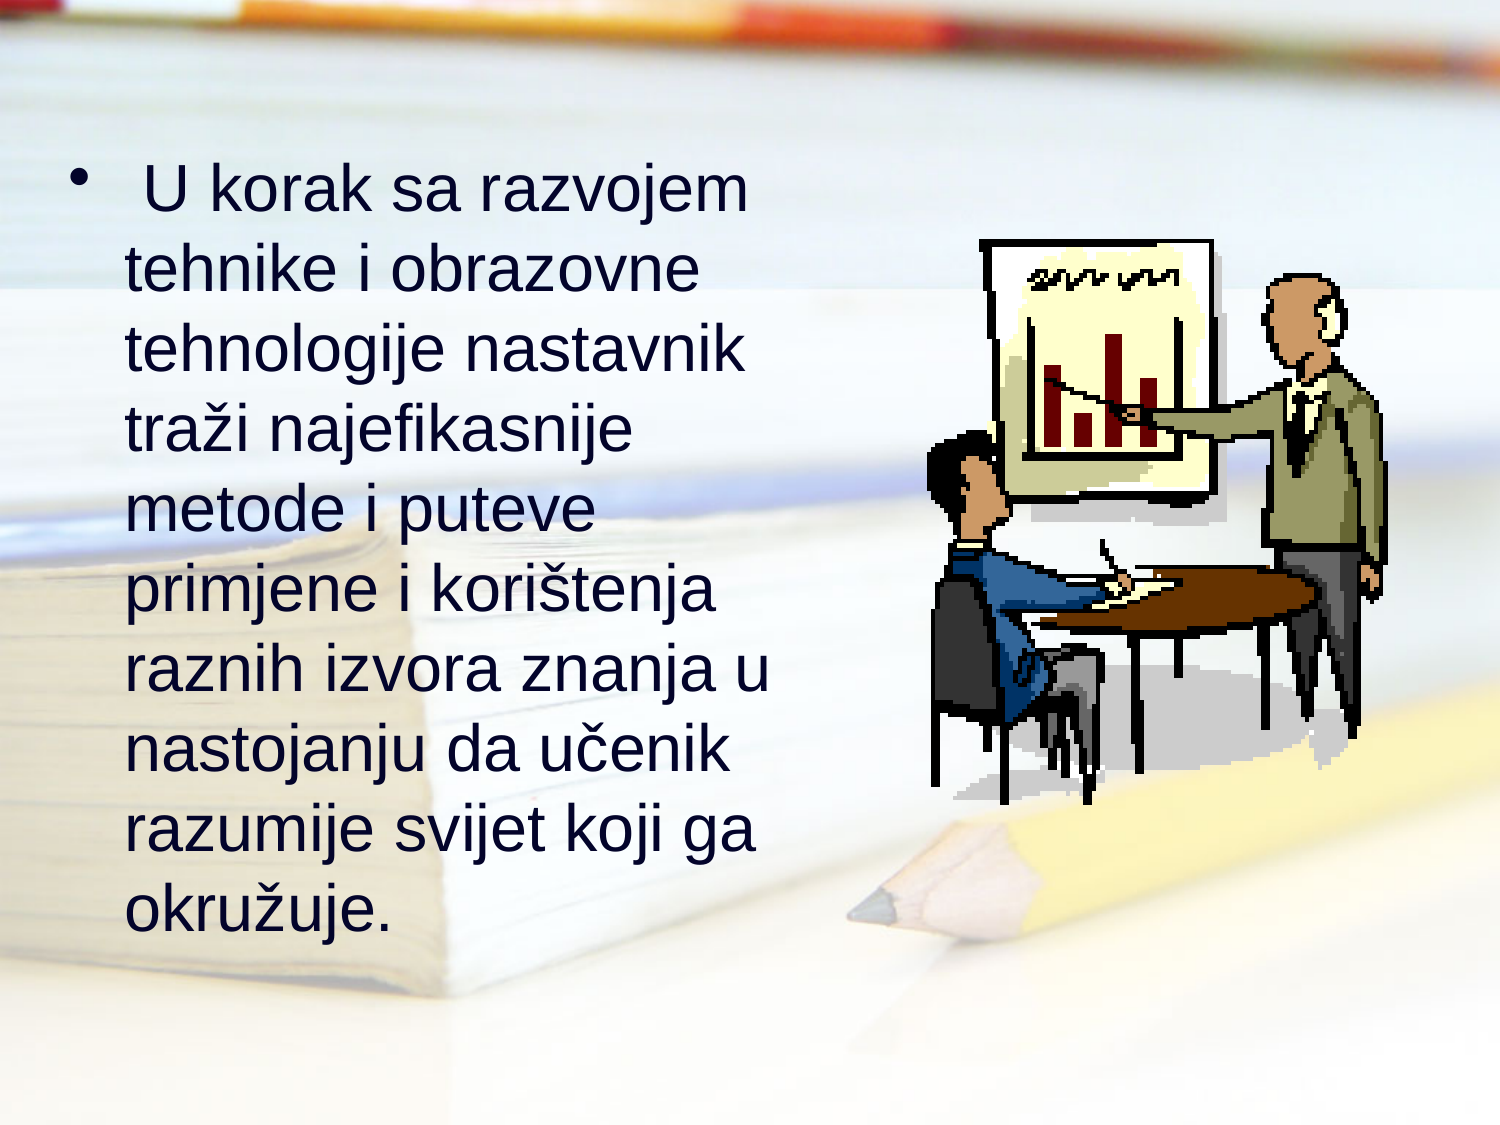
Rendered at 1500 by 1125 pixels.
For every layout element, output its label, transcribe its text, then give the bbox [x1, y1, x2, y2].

picture [0, 0, 1500, 1125]
list U korak sa razvojem tehnike i obrazovne tehnologije nastavnik traži najefikasnije metode i puteve primjene i korištenja raznih izvora znanja u nastojanju da učenik razumije svijet koji ga okružuje. [53, 137, 809, 1012]
